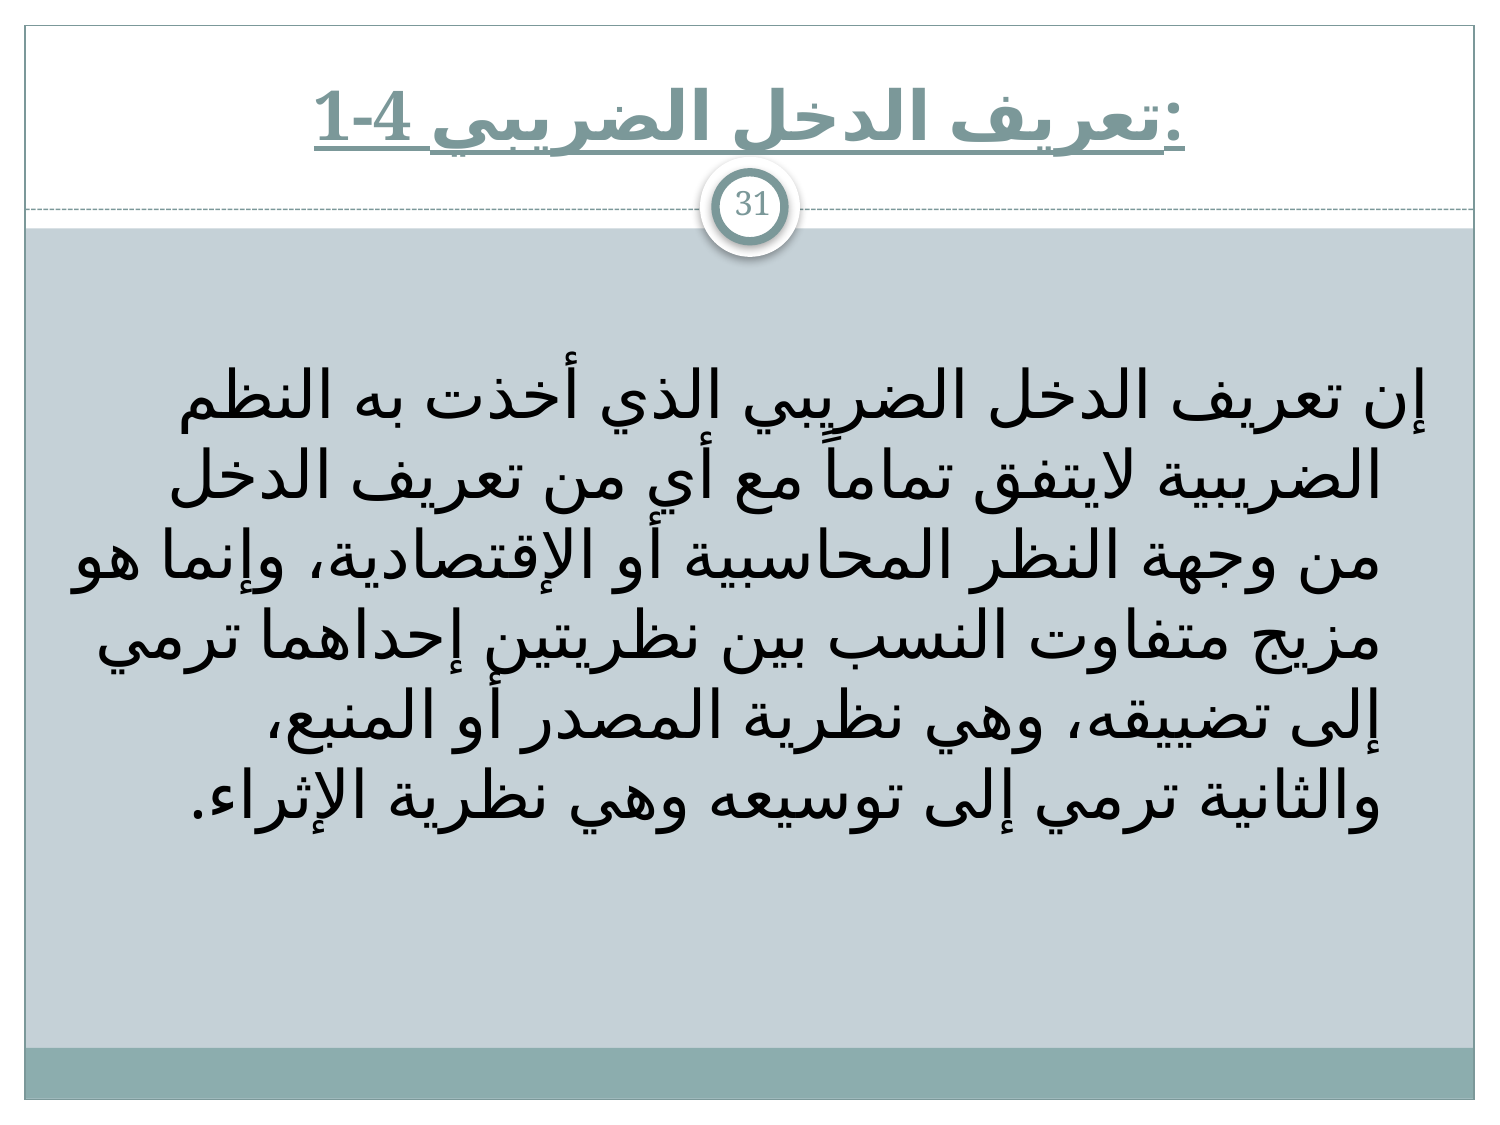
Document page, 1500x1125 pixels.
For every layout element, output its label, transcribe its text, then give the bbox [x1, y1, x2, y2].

slide_number 31 [715, 168, 791, 241]
title 1-4 تعريف الدخل الضريبي: [49, 37, 1450, 162]
list إن تعريف الدخل الضريبي الذي أخذت به النظم الضريبية لايتفق تماماً مع أي من تعريف الدخل من وجهة النظر المحاسبية أو الإقتصادية، وإنما هو مزيج متفاوت النسب بين نظريتين إحداهما ترمي إلى تضييقه، وهي نظرية المصدر أو المنبع، والثانية ترمي إلى توسيعه وهي نظرية الإثراء. [49, 250, 1445, 1001]
